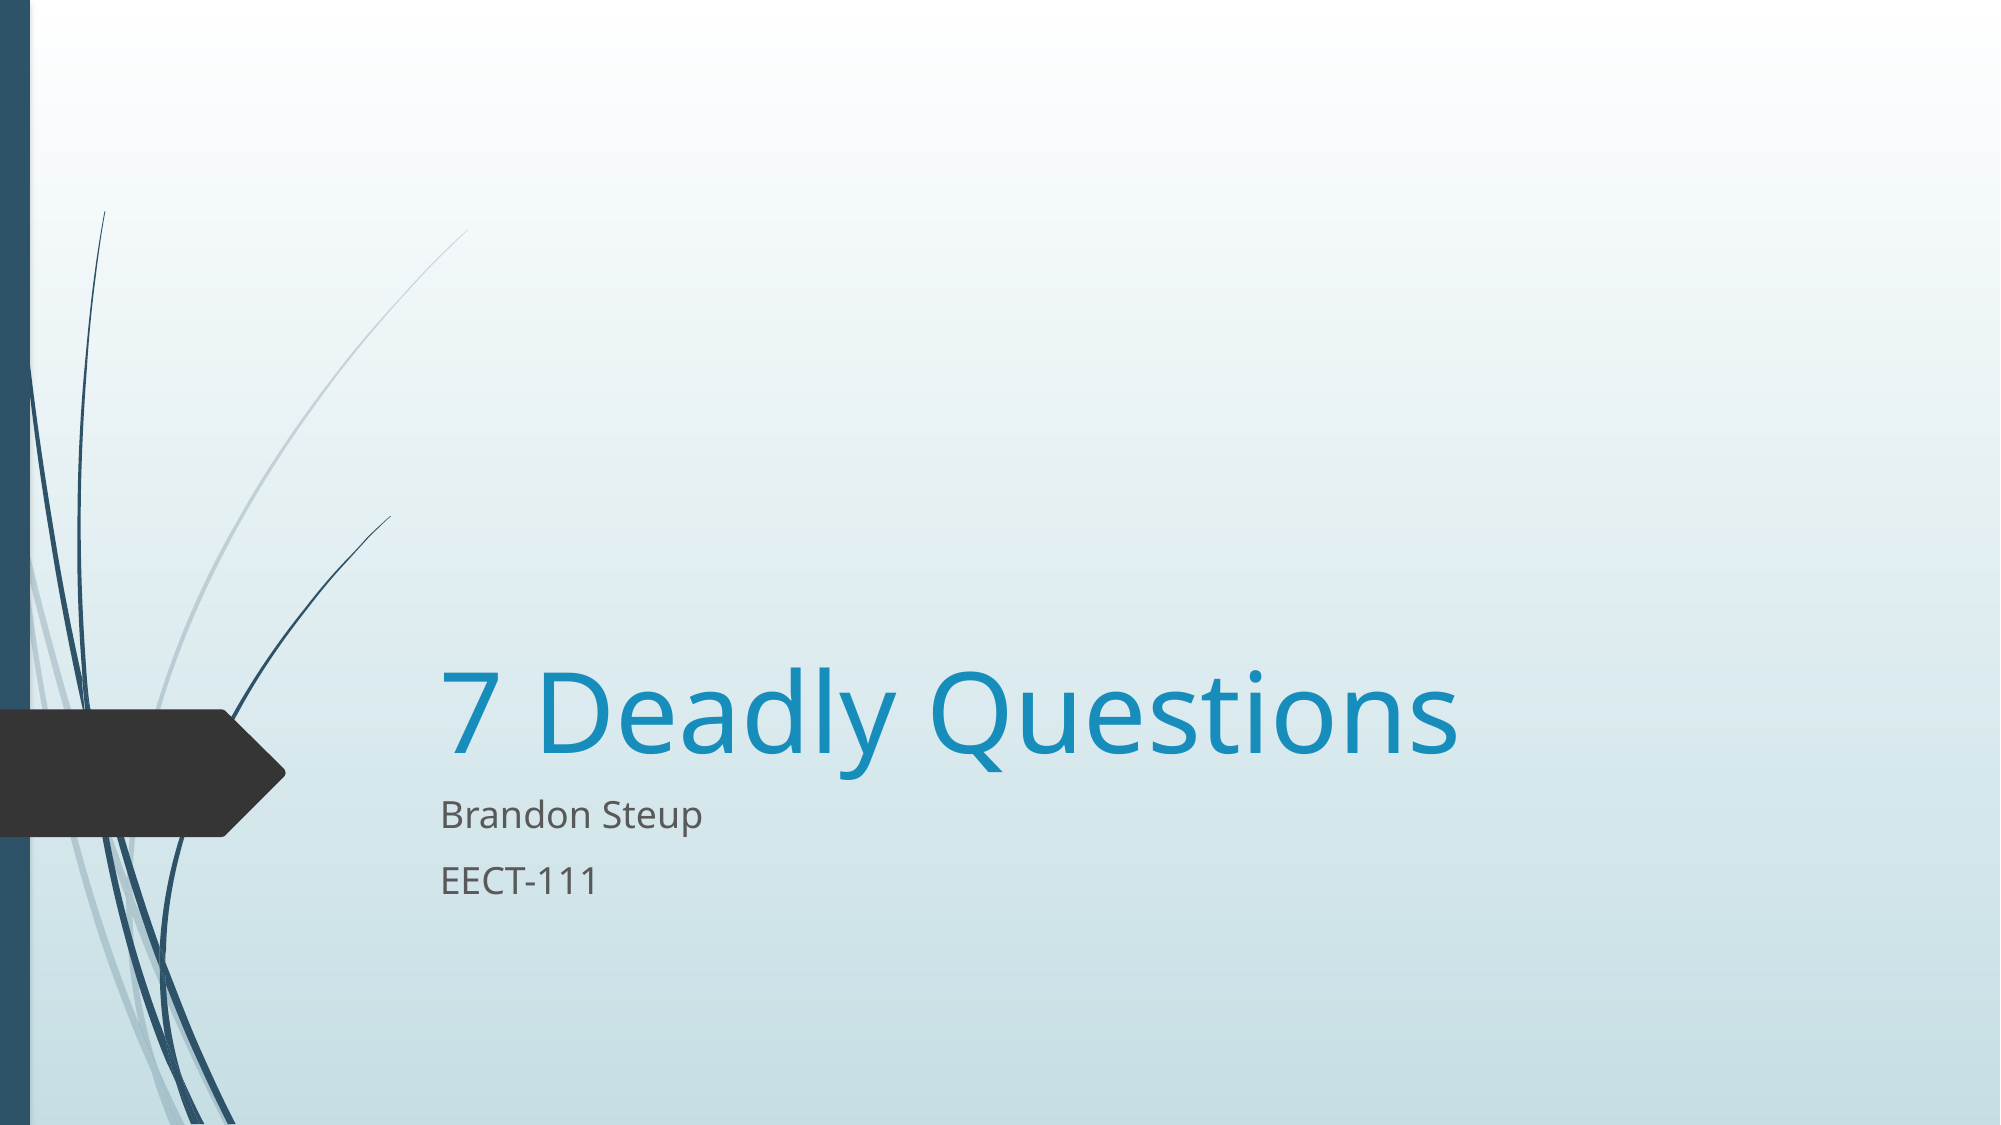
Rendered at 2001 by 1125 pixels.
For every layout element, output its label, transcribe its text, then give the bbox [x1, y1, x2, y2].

subtitle Brandon Steup EECT-111 [424, 783, 1888, 969]
title 7 Deadly Questions [424, 412, 1888, 783]
